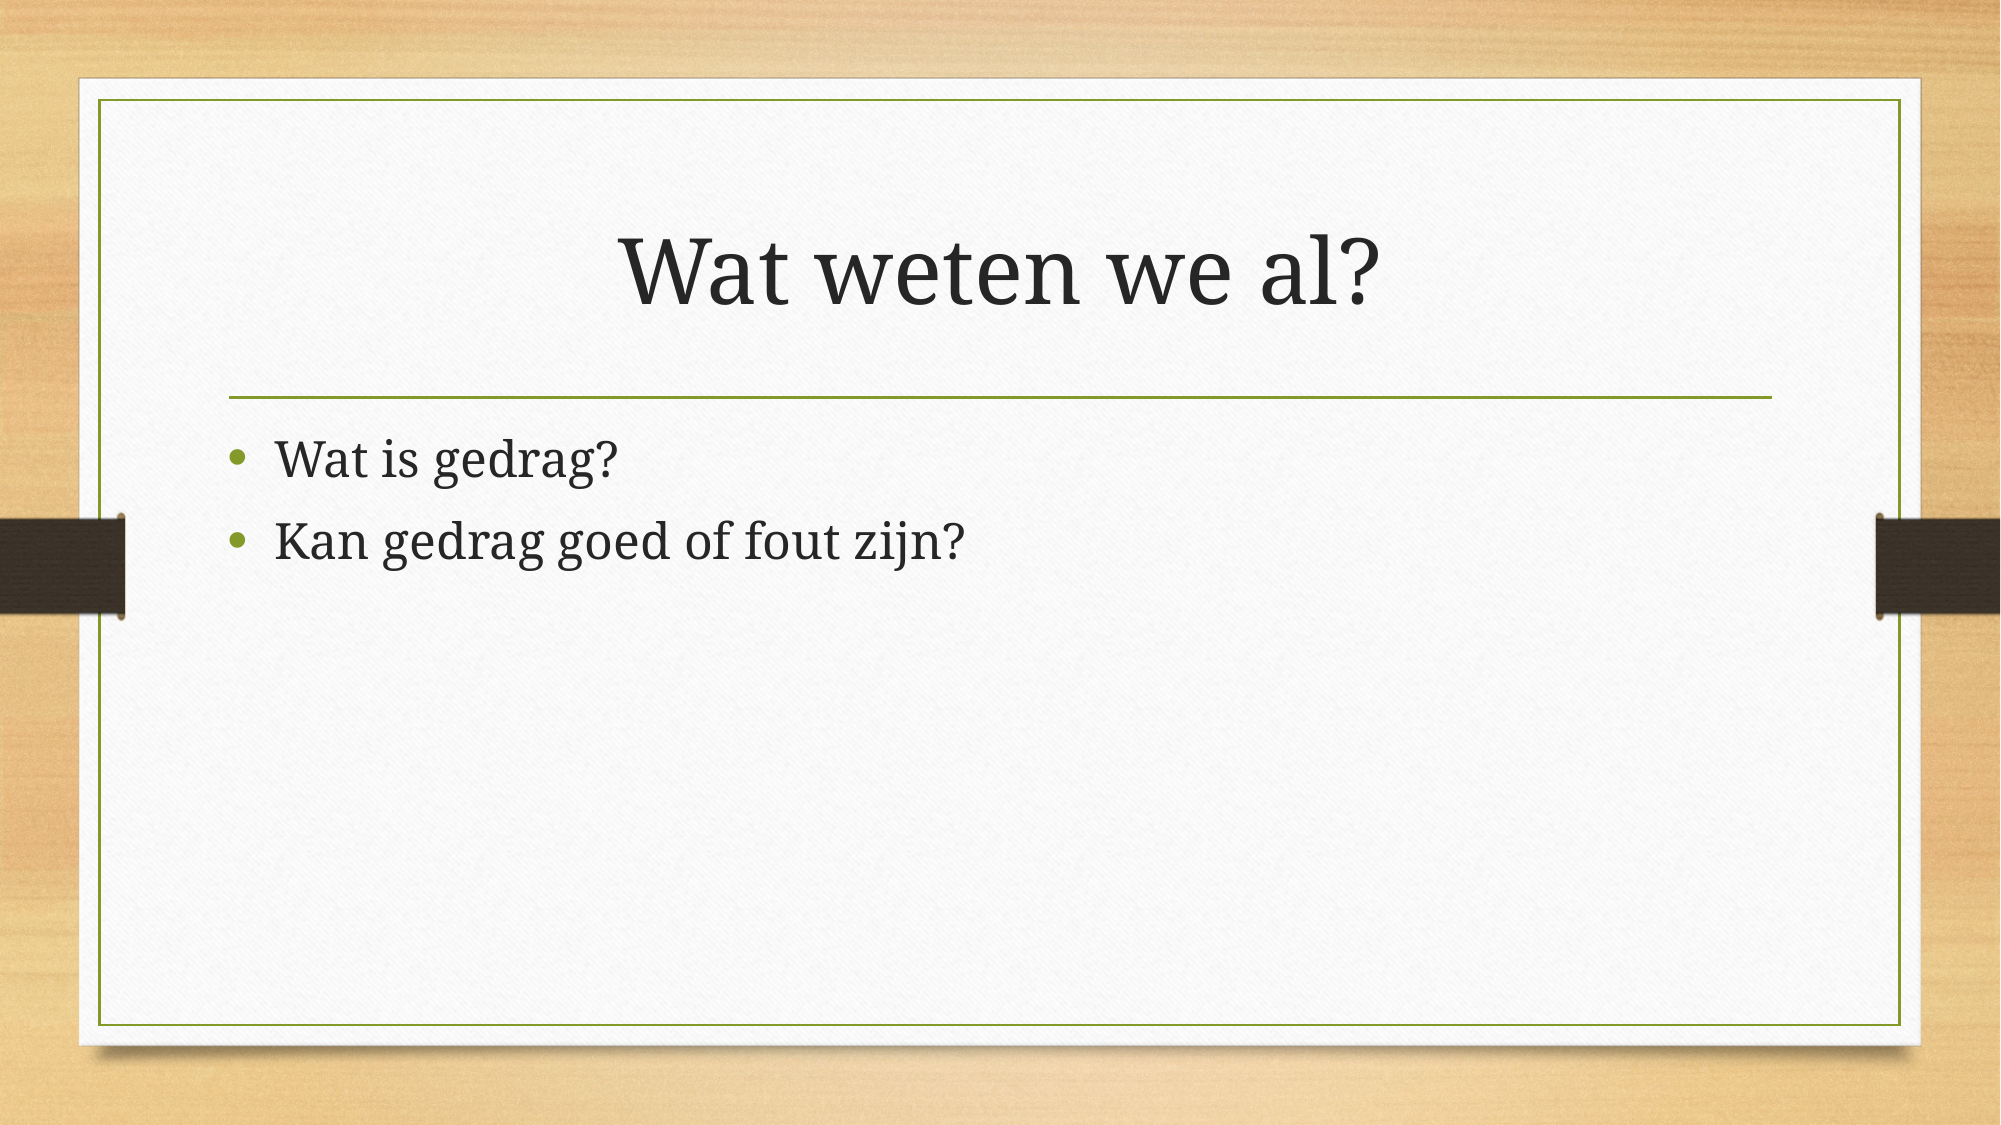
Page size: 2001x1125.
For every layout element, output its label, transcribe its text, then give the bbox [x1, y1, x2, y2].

picture [0, 0, 2001, 1125]
list Wat is gedrag? Kan gedrag goed of fout zijn? [212, 419, 1788, 964]
title Wat weten we al? [212, 161, 1788, 375]
